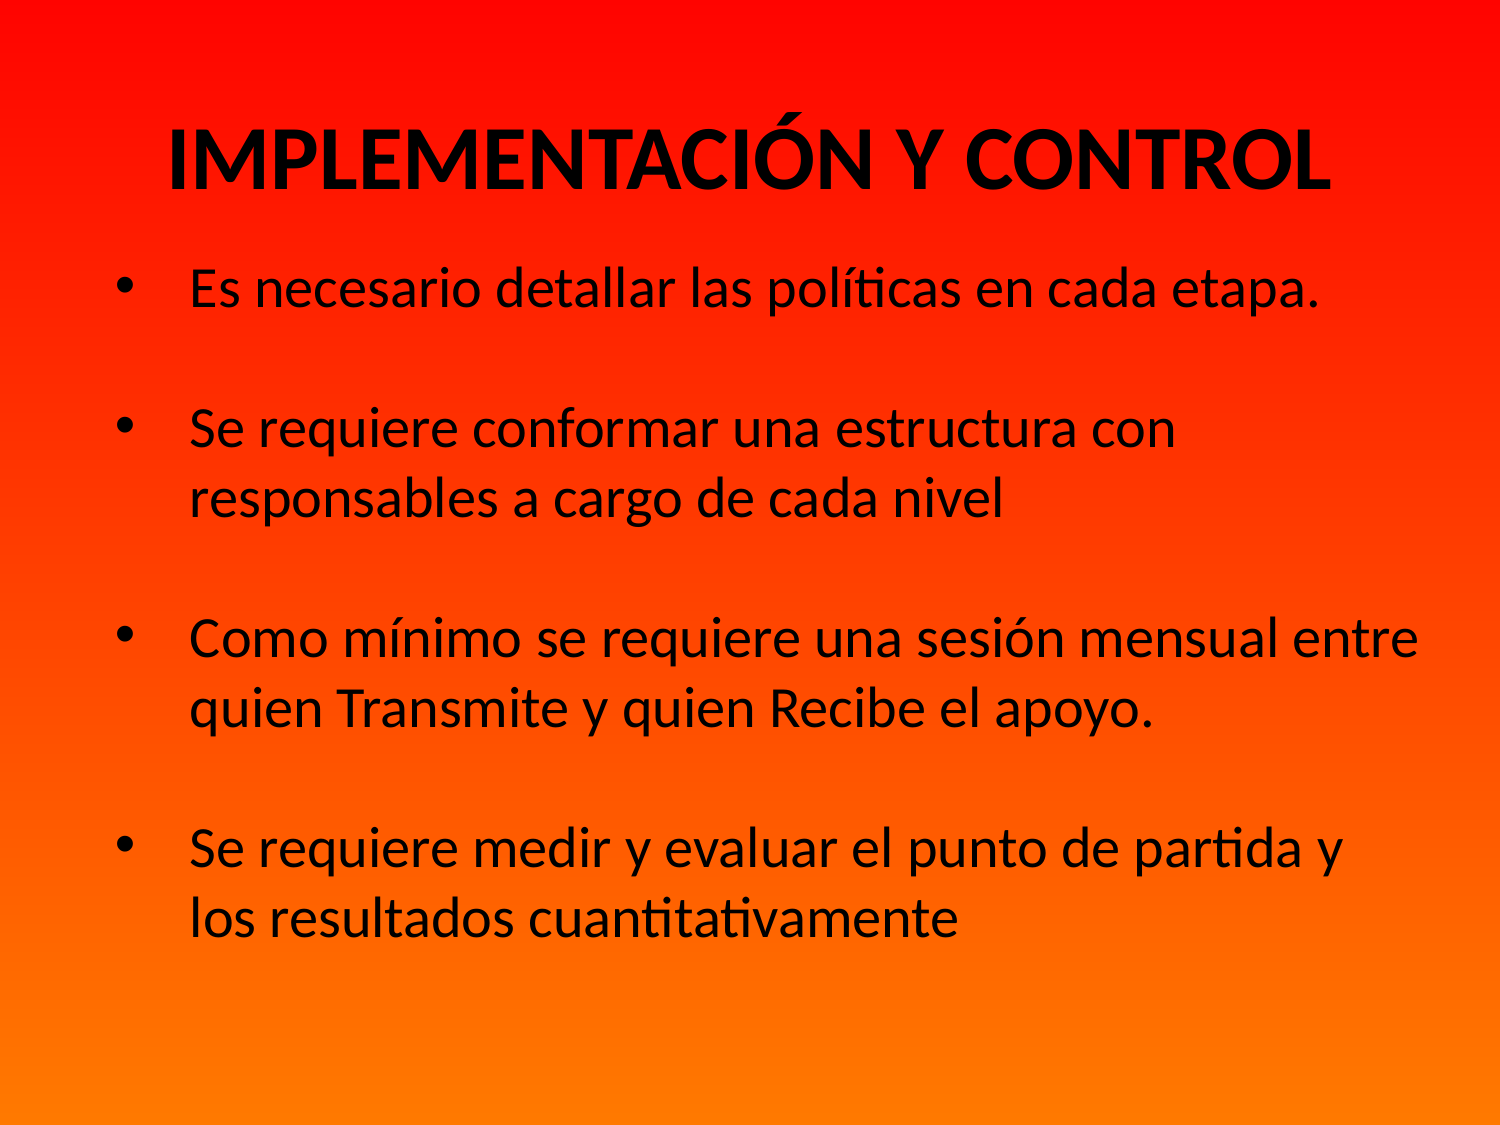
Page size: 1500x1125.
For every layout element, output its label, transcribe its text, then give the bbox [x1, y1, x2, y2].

title IMPLEMENTACIÓN Y CONTROL [145, 37, 1355, 241]
text_box Es necesario detallar las políticas en cada etapa. Se requiere conformar una estructura con responsables a cargo de cada nivel Como mínimo se requiere una sesión mensual entre quien Transmite y quien Recibe el apoyo. Se requiere medir y evaluar el punto de partida y los resultados cuantitativamente [100, 196, 1436, 957]
